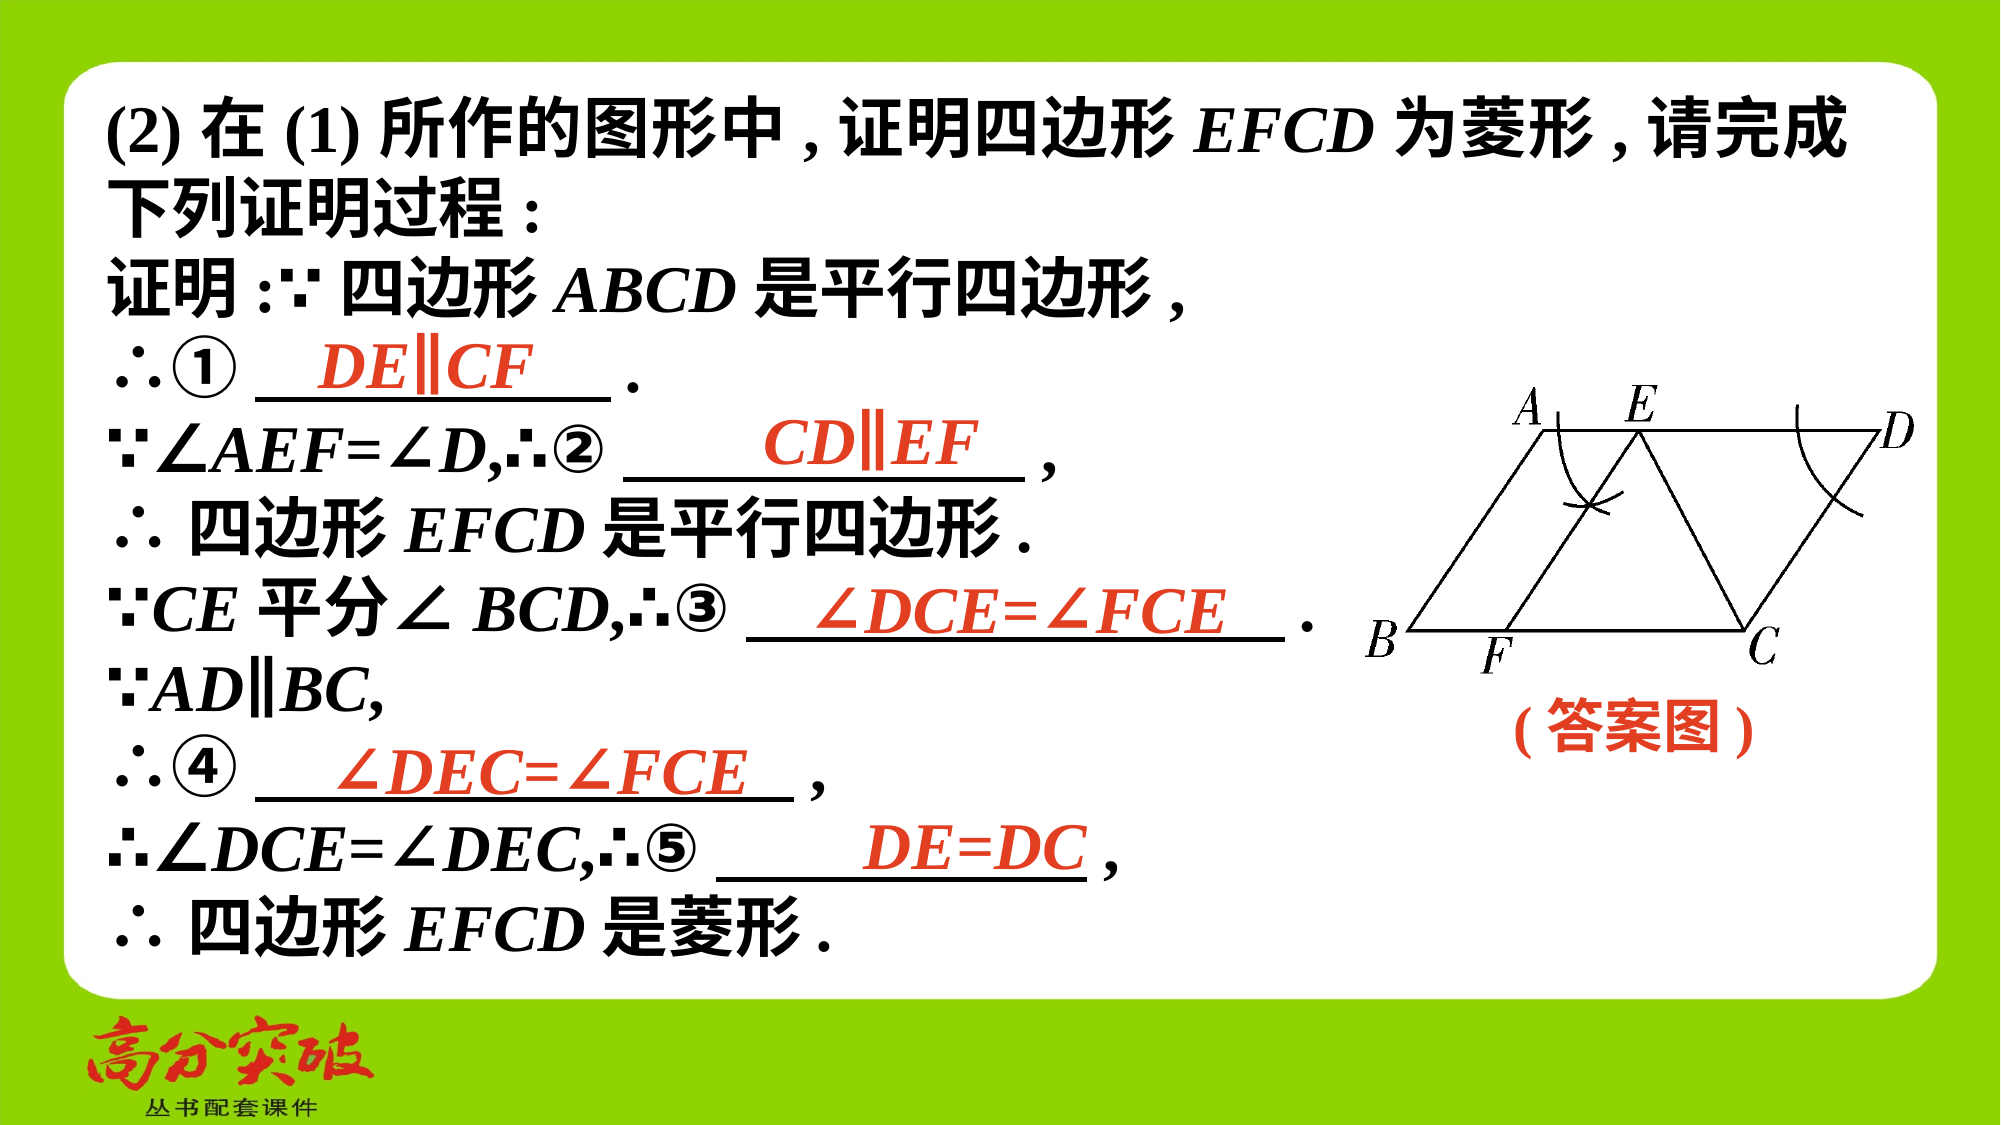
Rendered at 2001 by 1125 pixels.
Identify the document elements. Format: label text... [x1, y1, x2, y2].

text_box ∠DCE=∠FCE [793, 559, 1295, 734]
text_box DE=DC [848, 795, 1142, 971]
text_box DE∥CF [303, 314, 635, 410]
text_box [1365, 385, 1914, 768]
picture [0, 0, 2001, 1125]
text_box CD∥EF [748, 390, 1080, 486]
text_box (2)在(1)所作的图形中,证明四边形EFCD为菱形,请完成下列证明过程: 证明:∵四边形ABCD是平行四边形, ∴① . ∵∠AEF=∠D,∴② , ∴四边形EFCD是平行四边形. ∵CE平分∠BCD,∴③ . ∵AD∥BC, ∴④ , ∴∠DCE=∠DEC,∴⑤ , ∴四边形EFCD是菱形. [90, 78, 1864, 973]
text_box ∠DEC=∠FCE [314, 720, 835, 896]
